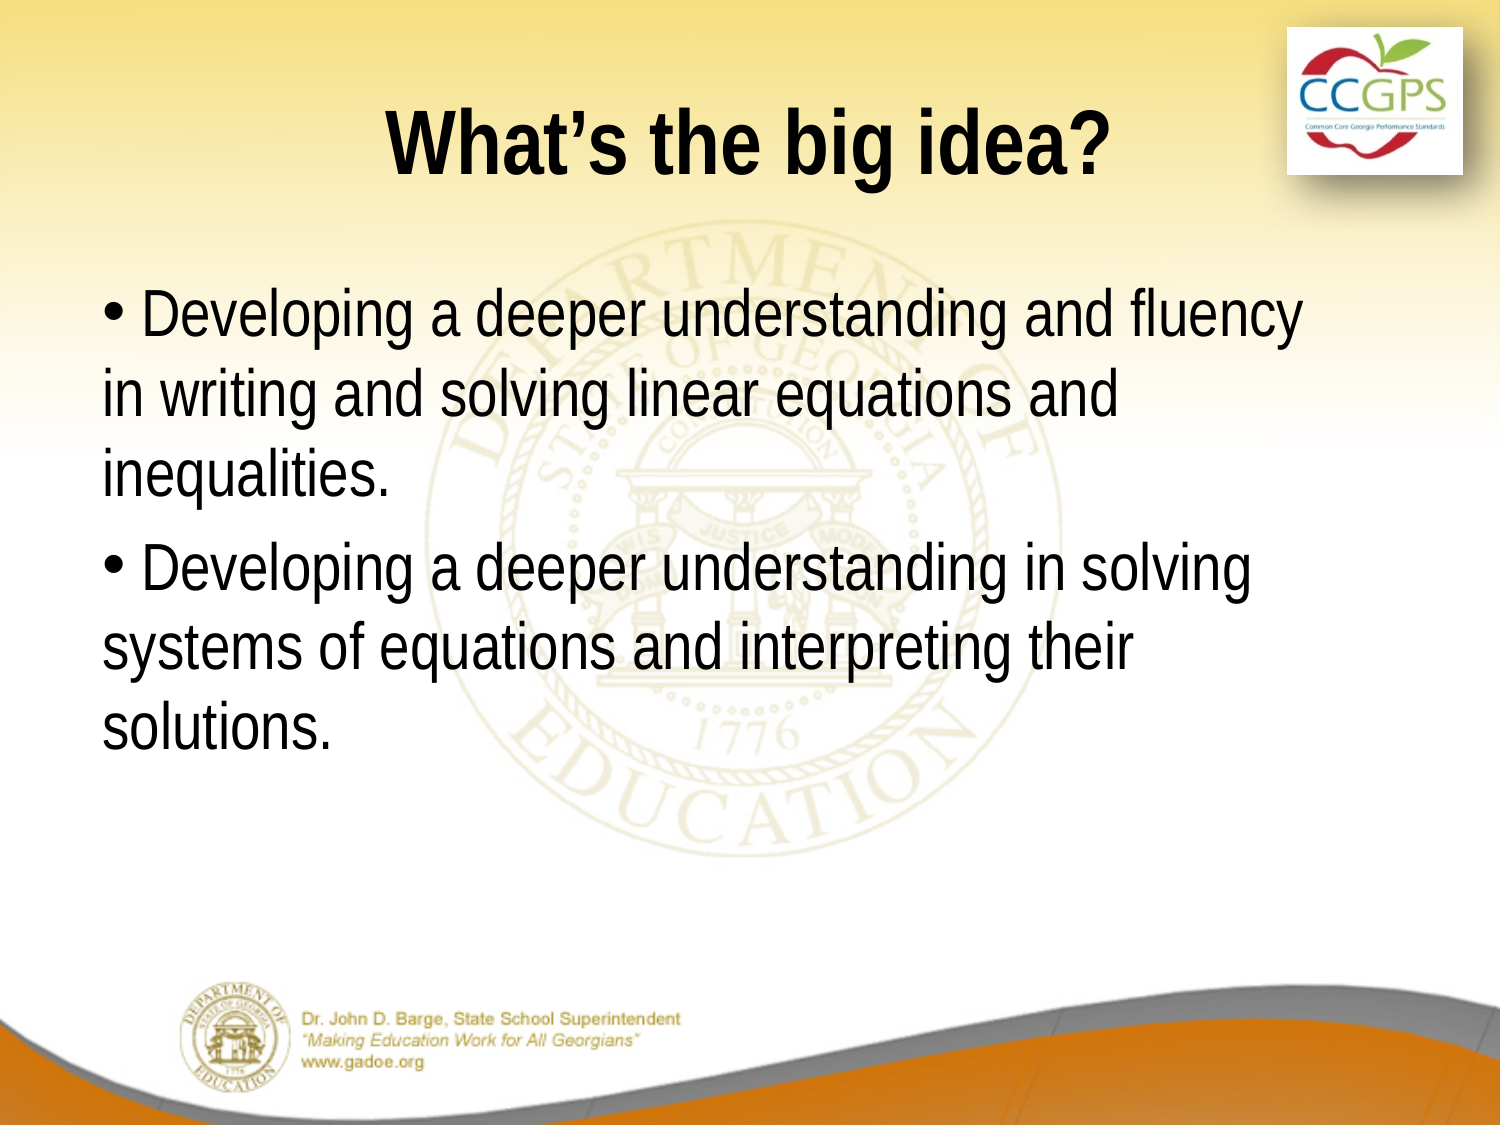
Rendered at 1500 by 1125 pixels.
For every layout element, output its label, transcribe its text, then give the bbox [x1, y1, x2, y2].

subtitle Developing a deeper understanding and fluency in writing and solving linear equations and inequalities. Developing a deeper understanding in solving systems of equations and interpreting their solutions. [87, 262, 1351, 926]
picture [0, 0, 1500, 1125]
title What’s the big idea? [112, 49, 1388, 226]
